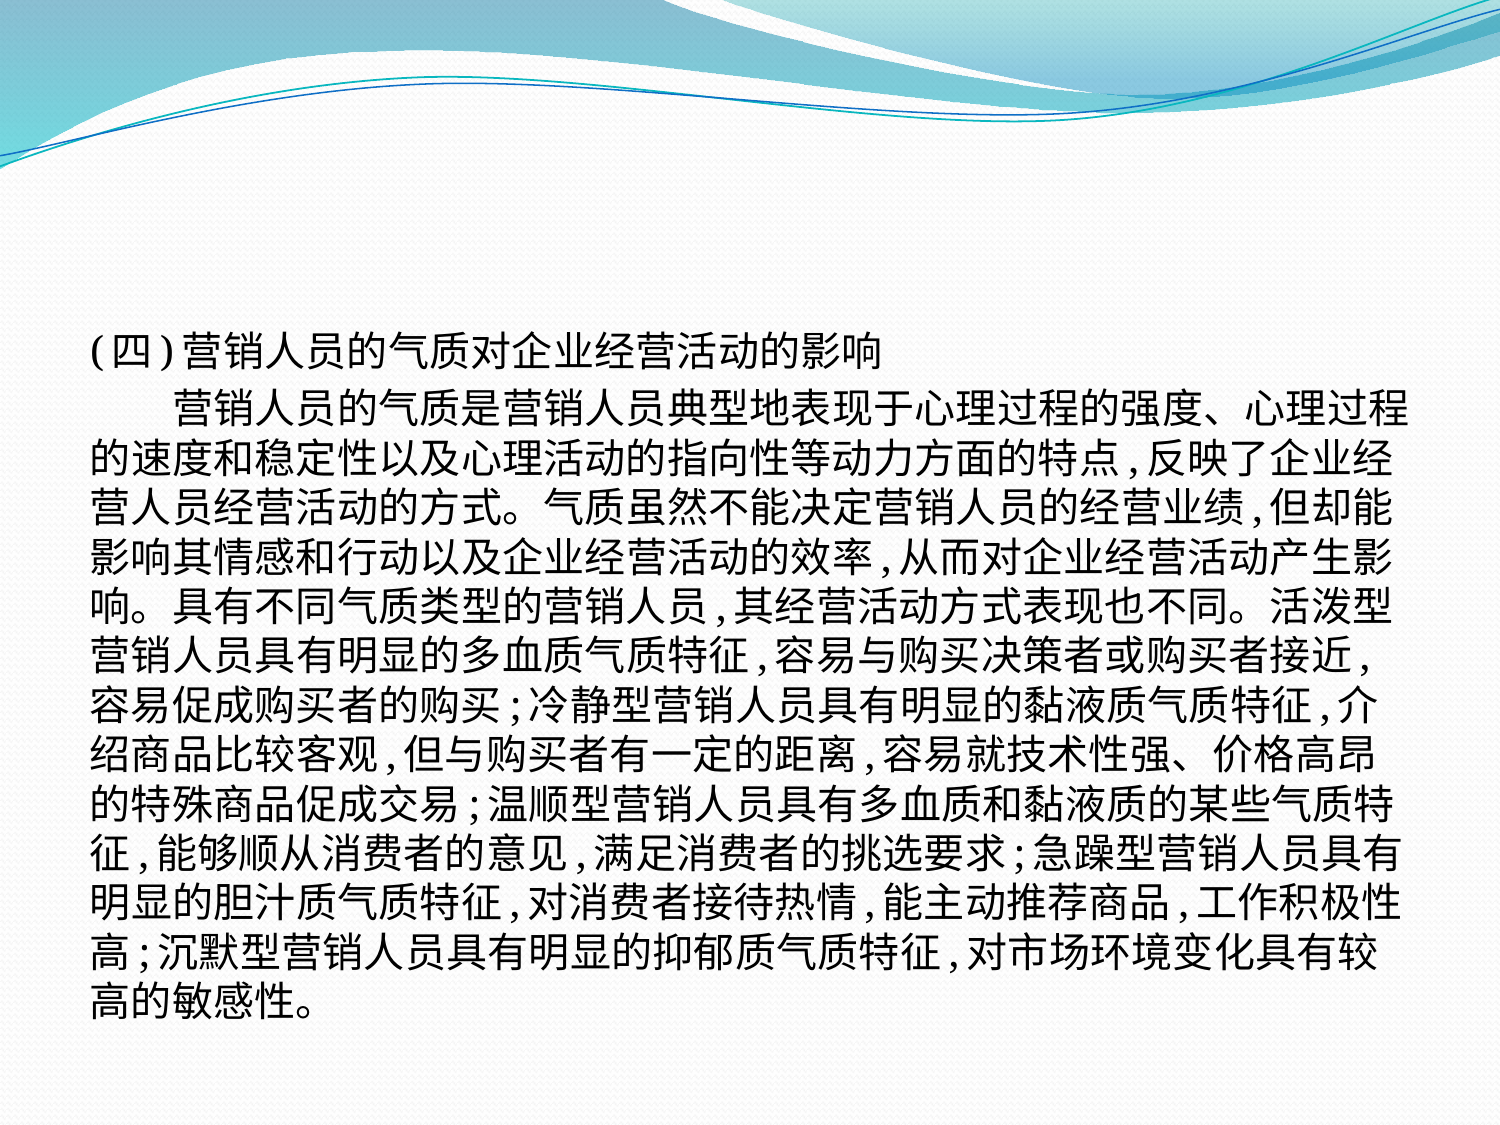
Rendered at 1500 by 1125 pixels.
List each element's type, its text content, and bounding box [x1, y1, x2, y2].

list (四)营销人员的气质对企业经营活动的影响 营销人员的气质是营销人员典型地表现于心理过程的强度、心理过程的速度和稳定性以及心理活动的指向性等动力方面的特点,反映了企业经营人员经营活动的方式。气质虽然不能决定营销人员的经营业绩,但却能影响其情感和行动以及企业经营活动的效率,从而对企业经营活动产生影响。具有不同气质类型的营销人员,其经营活动方式表现也不同。活泼型营销人员具有明显的多血质气质特征,容易与购买决策者或购买者接近,容易促成购买者的购买;冷静型营销人员具有明显的黏液质气质特征,介绍商品比较客观,但与购买者有一定的距离,容易就技术性强、价格高昂的特殊商品促成交易;温顺型营销人员具有多血质和黏液质的某些气质特征,能够顺从消费者的意见,满足消费者的挑选要求;急躁型营销人员具有明显的胆汁质气质特征,对消费者接待热情,能主动推荐商品,工作积极性高;沉默型营销人员具有明显的抑郁质气质特征,对市场环境变化具有较高的敏感性。 [75, 317, 1425, 1038]
